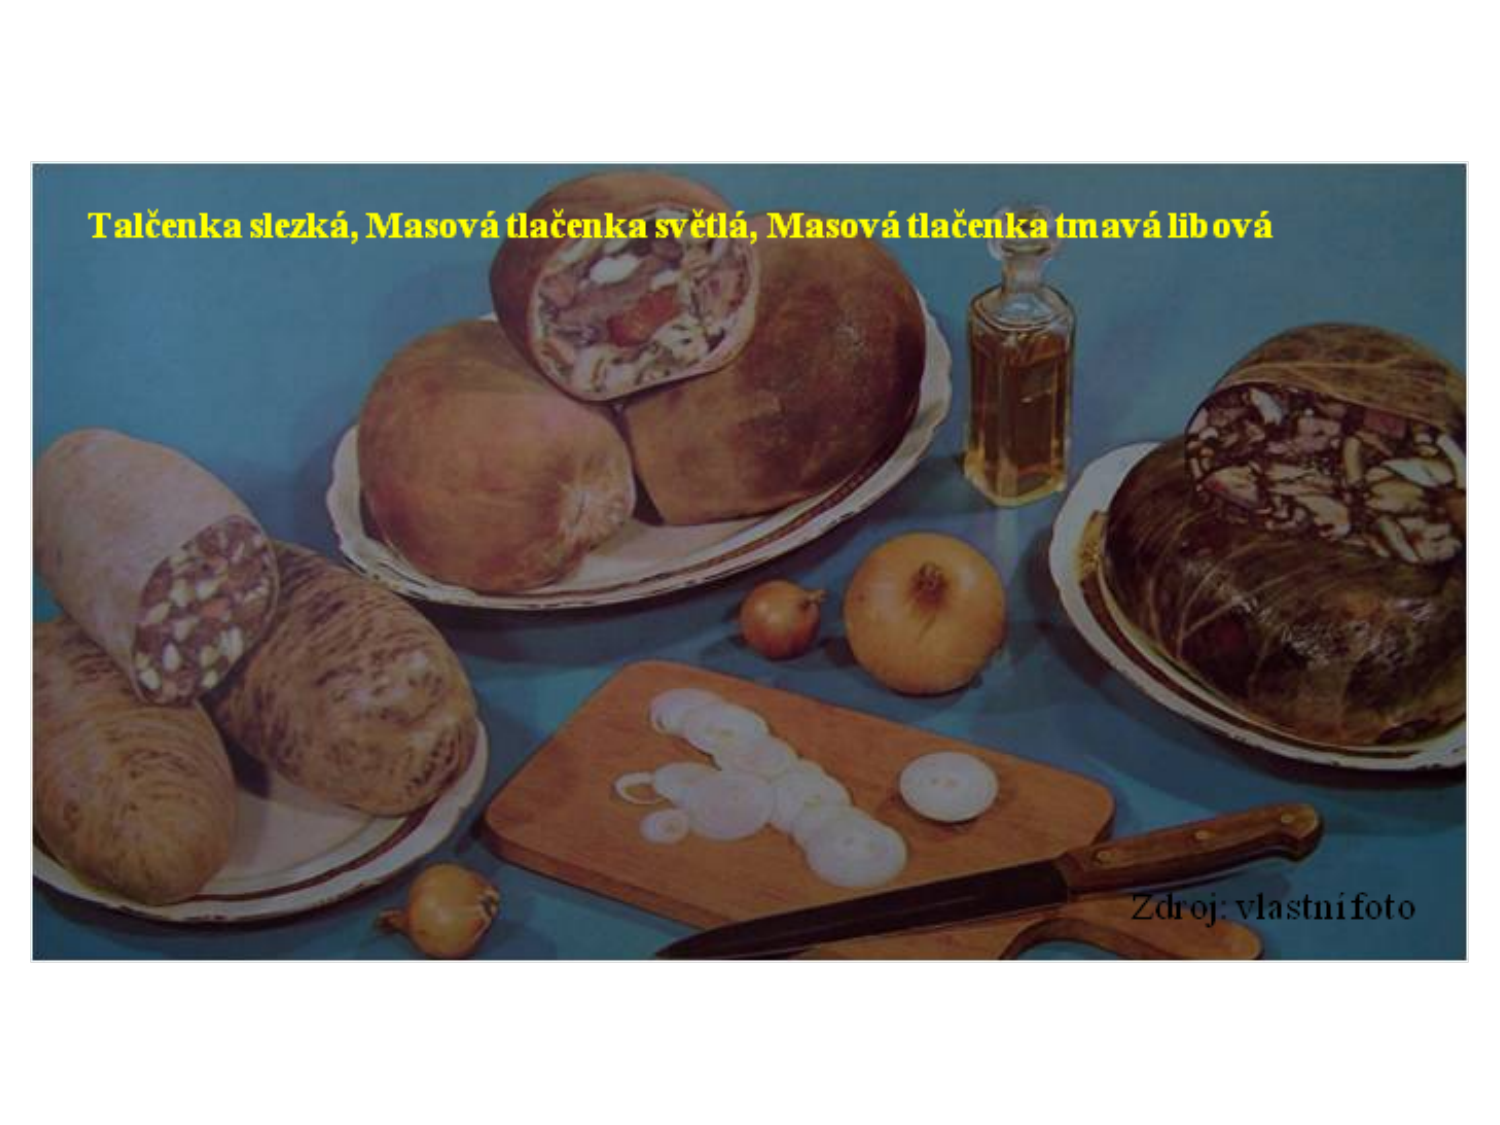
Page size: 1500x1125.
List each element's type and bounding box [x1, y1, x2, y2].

picture [29, 160, 1471, 965]
